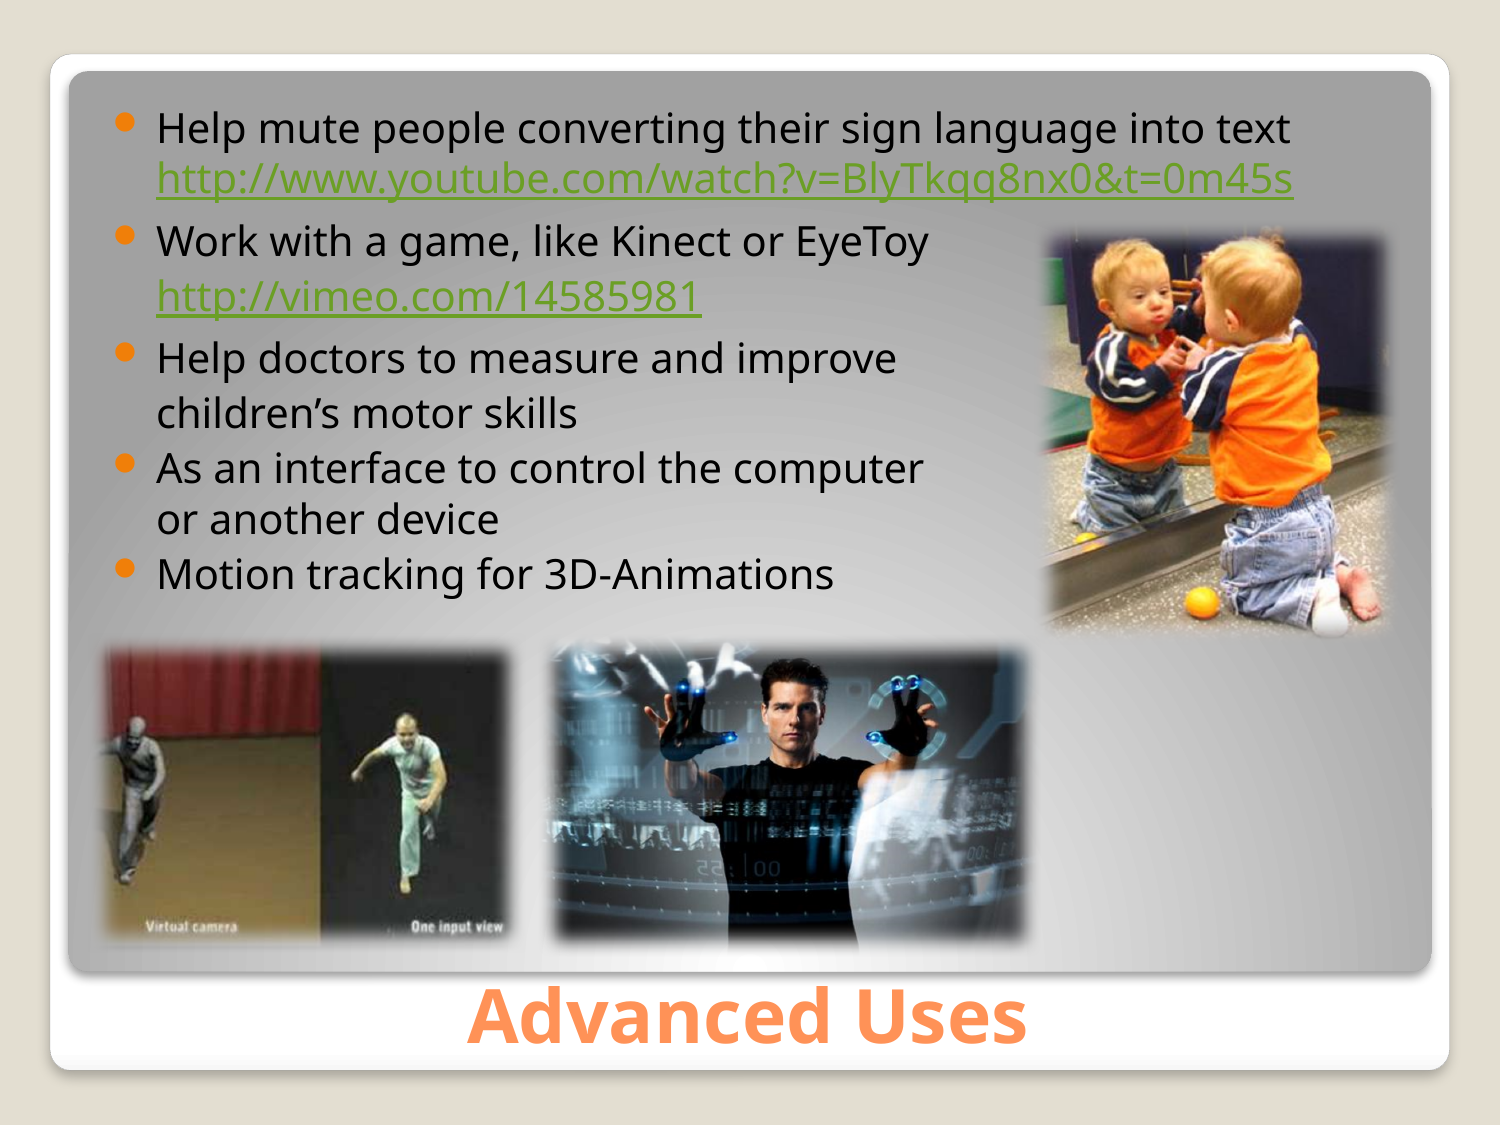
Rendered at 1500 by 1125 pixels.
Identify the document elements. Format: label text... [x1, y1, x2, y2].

picture [88, 633, 526, 953]
picture [537, 219, 1401, 958]
title Advanced Uses [76, 893, 1420, 1066]
list Help mute people converting their sign language into text http://www.youtube.com/watch?v=BlyTkqq8nx0&t=0m45s Work with a game, like Kinect or EyeToy http://vimeo.com/14585981 Help doctors to measure and improve children’s motor skills As an interface to control the computer or another device Motion tracking for 3D-Animations [82, 86, 1424, 774]
